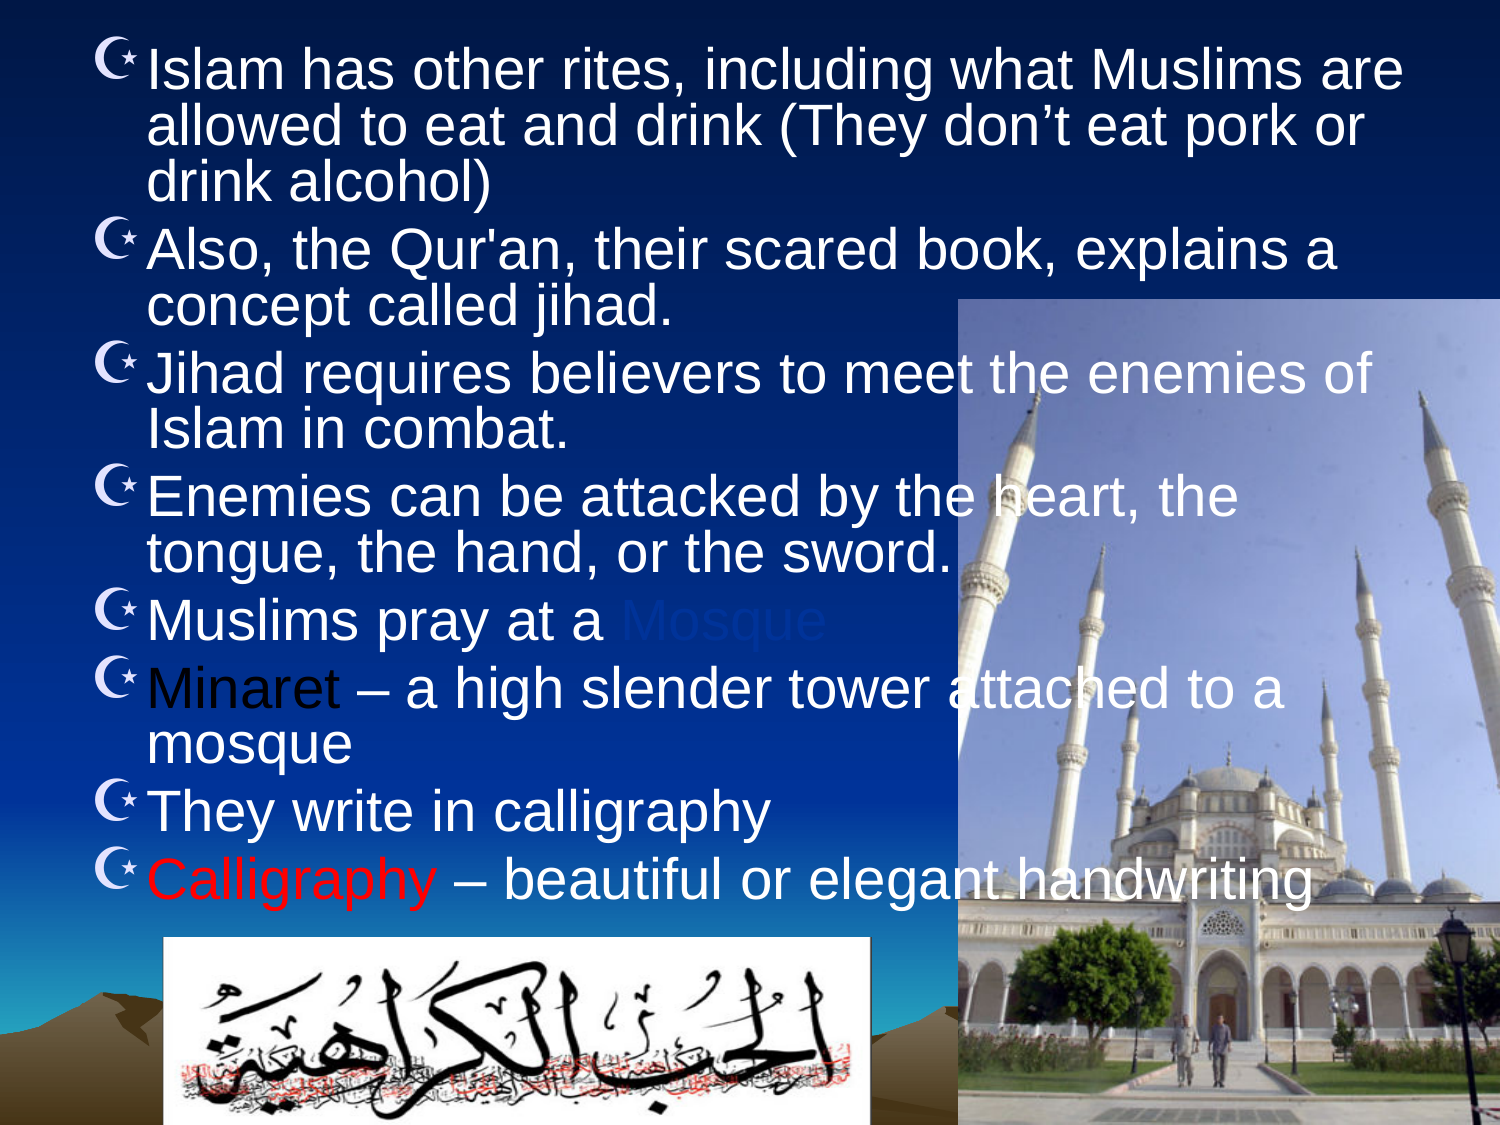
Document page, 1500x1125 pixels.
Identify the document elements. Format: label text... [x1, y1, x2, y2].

list Islam has other rites, including what Muslims are allowed to eat and drink (They don’t eat pork or drink alcohol) Also, the Qur'an, their scared book, explains a concept called jihad. Jihad requires believers to meet the enemies of Islam in combat. Enemies can be attacked by the heart, the tongue, the hand, or the sword. Muslims pray at a Mosque Minaret – a high slender tower attached to a mosque They write in calligraphy Calligraphy – beautiful or elegant handwriting [74, 37, 1426, 1001]
picture [162, 937, 873, 1125]
picture [958, 299, 1500, 1125]
